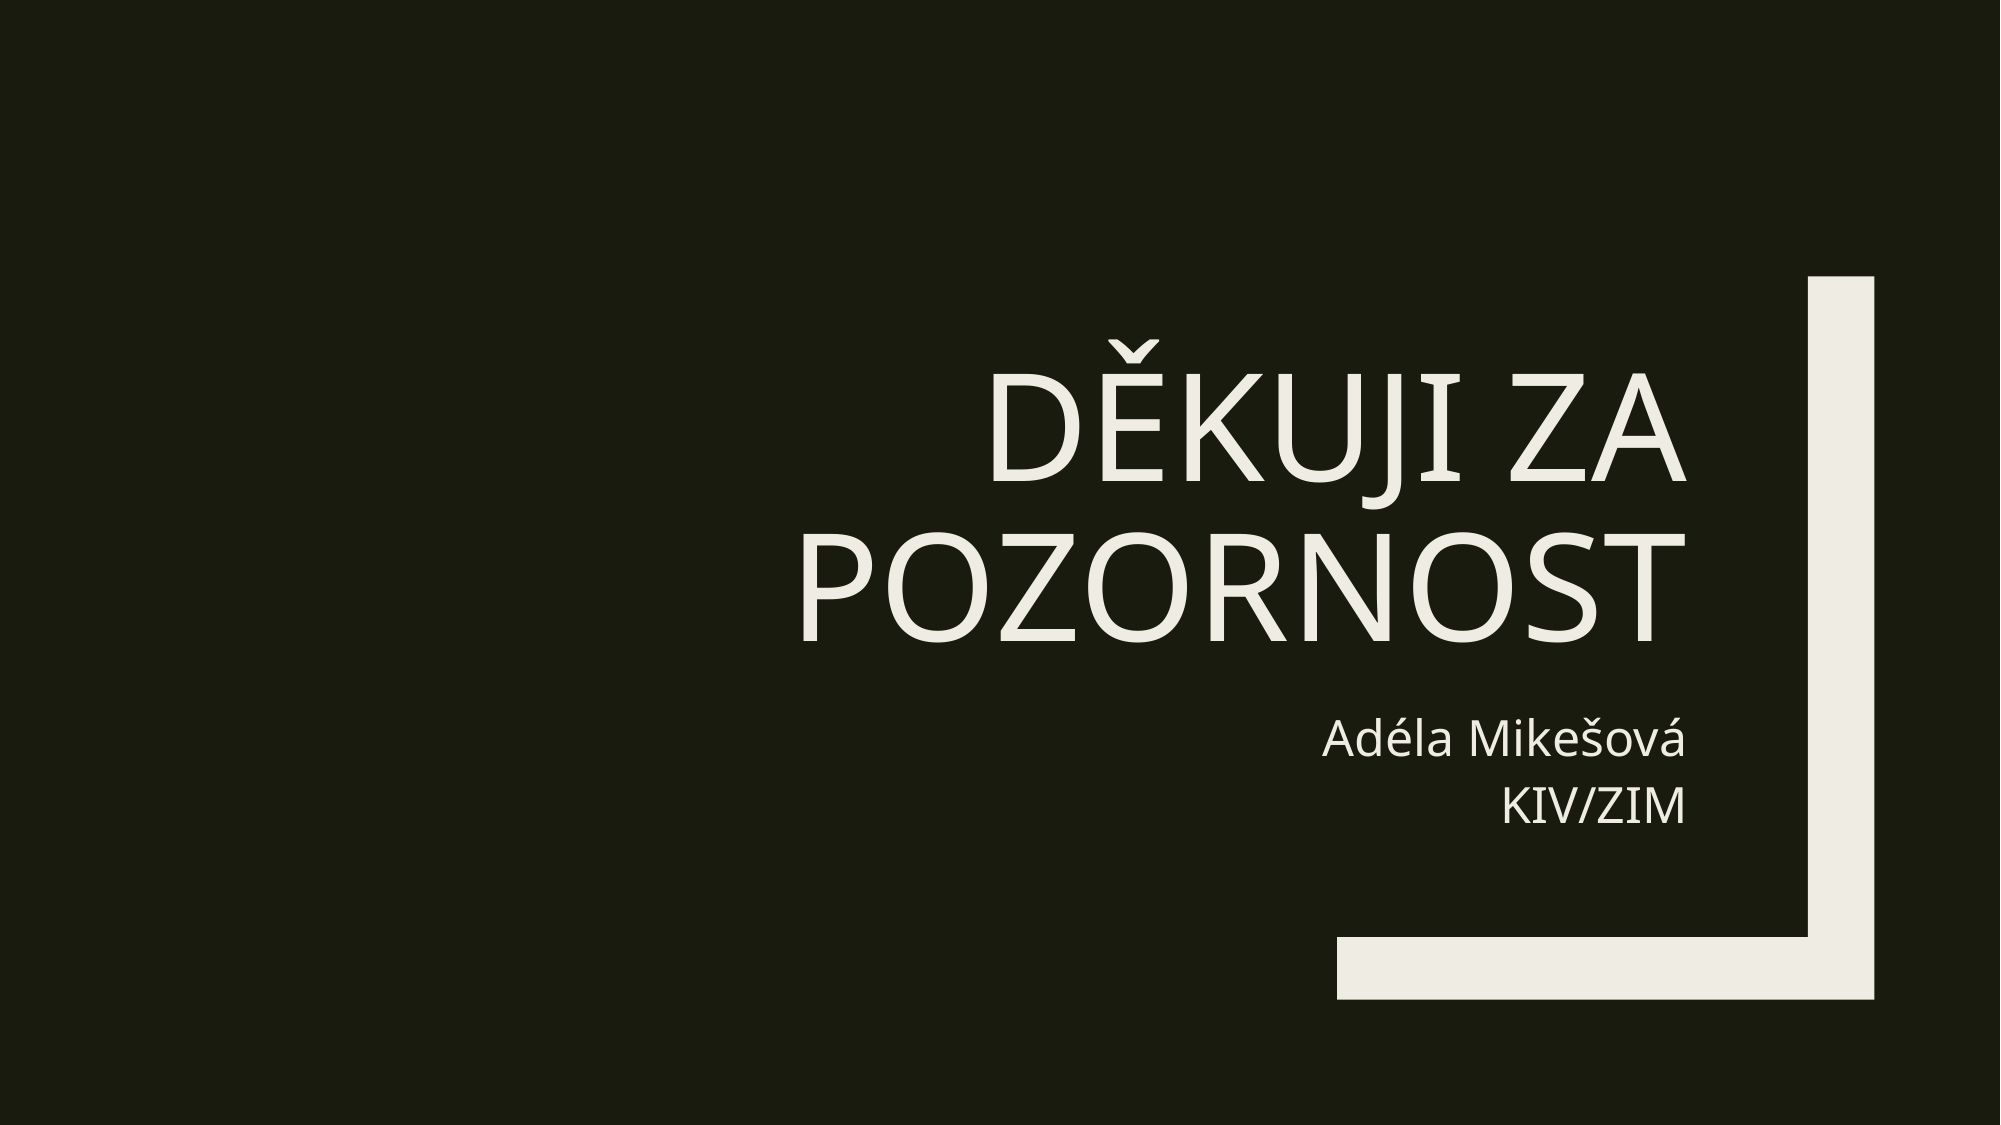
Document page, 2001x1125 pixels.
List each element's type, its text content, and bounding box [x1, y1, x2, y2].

title Děkuji za pozornost [125, 213, 1703, 682]
list Adéla Mikešová KIV/ZIM [125, 691, 1703, 880]
